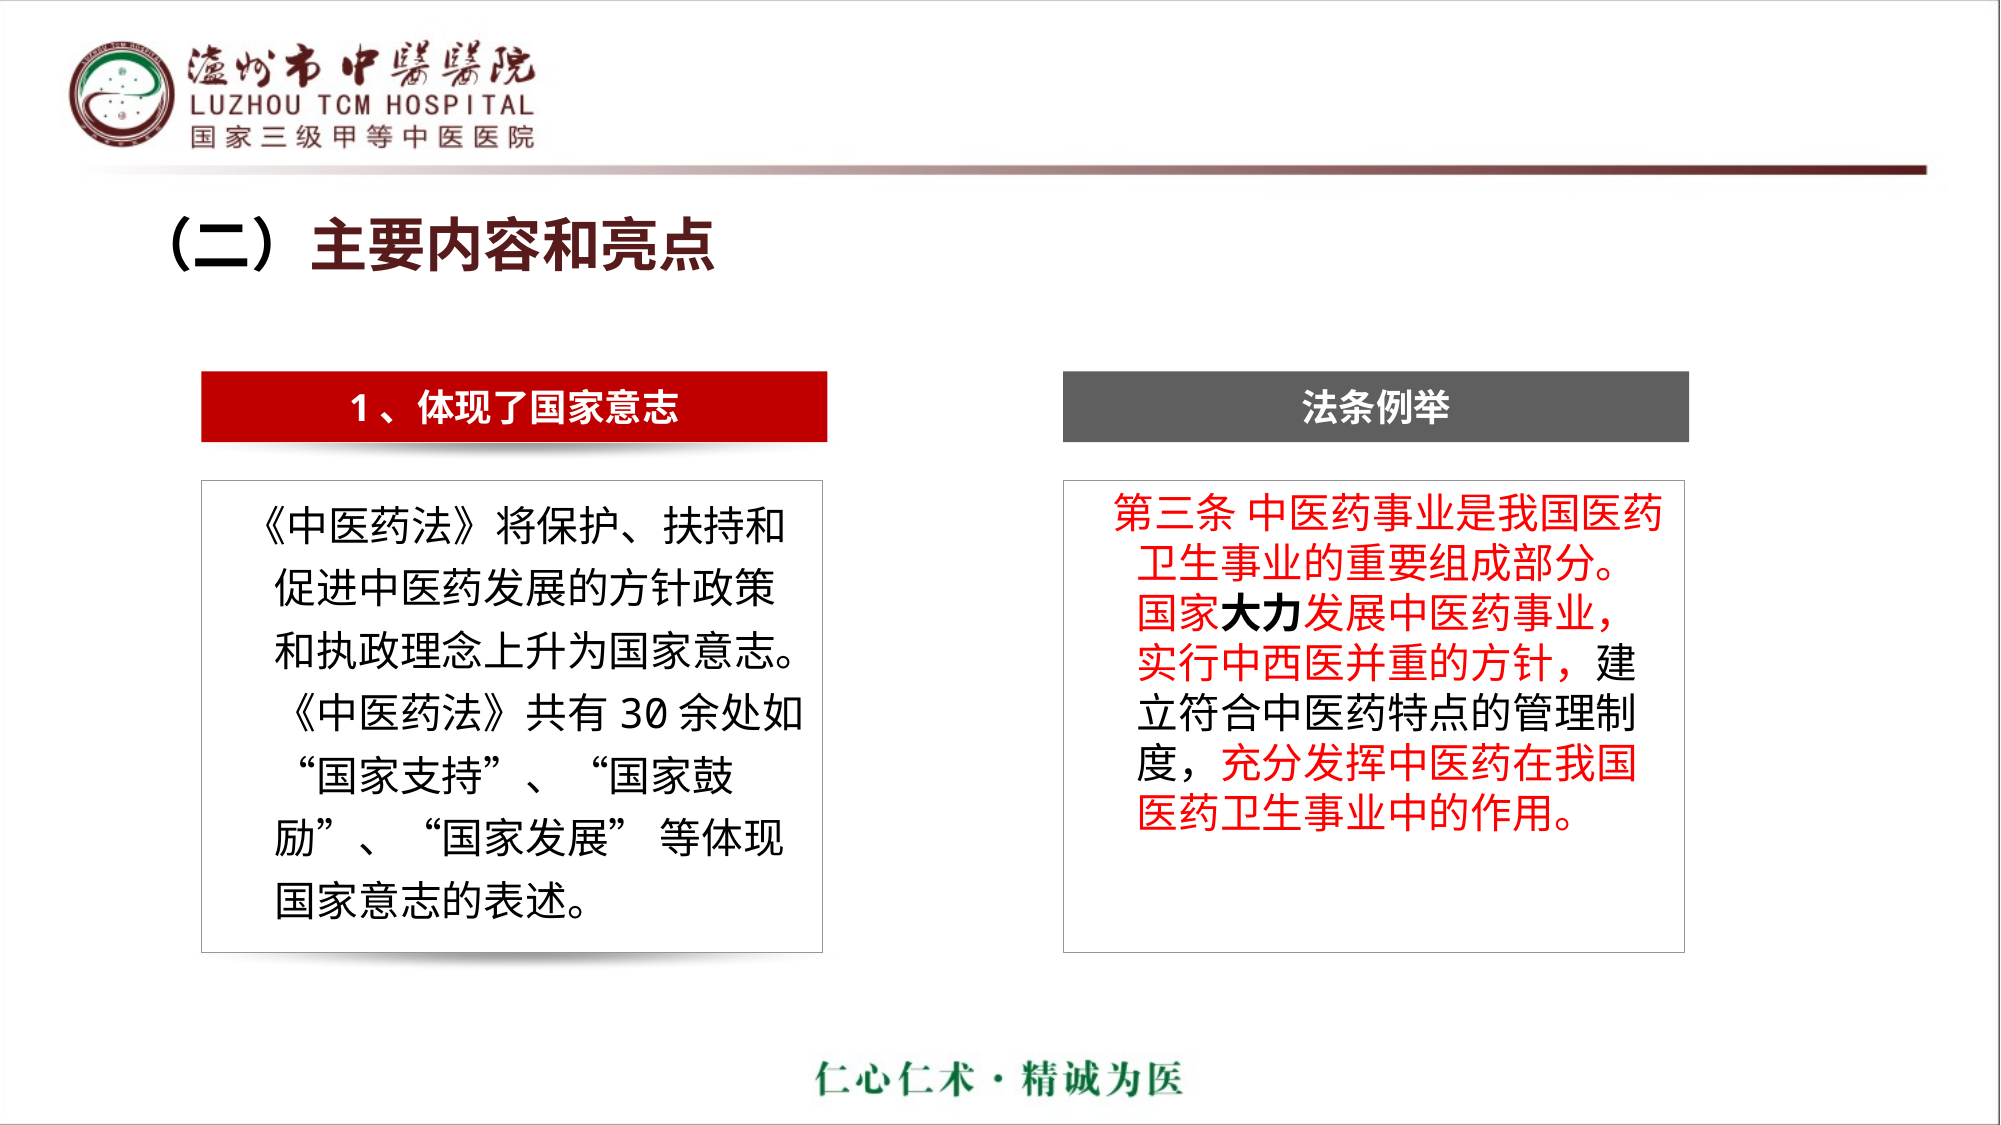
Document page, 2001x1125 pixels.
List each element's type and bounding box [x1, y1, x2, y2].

picture [0, 0, 2000, 1125]
text_box [176, 371, 853, 971]
